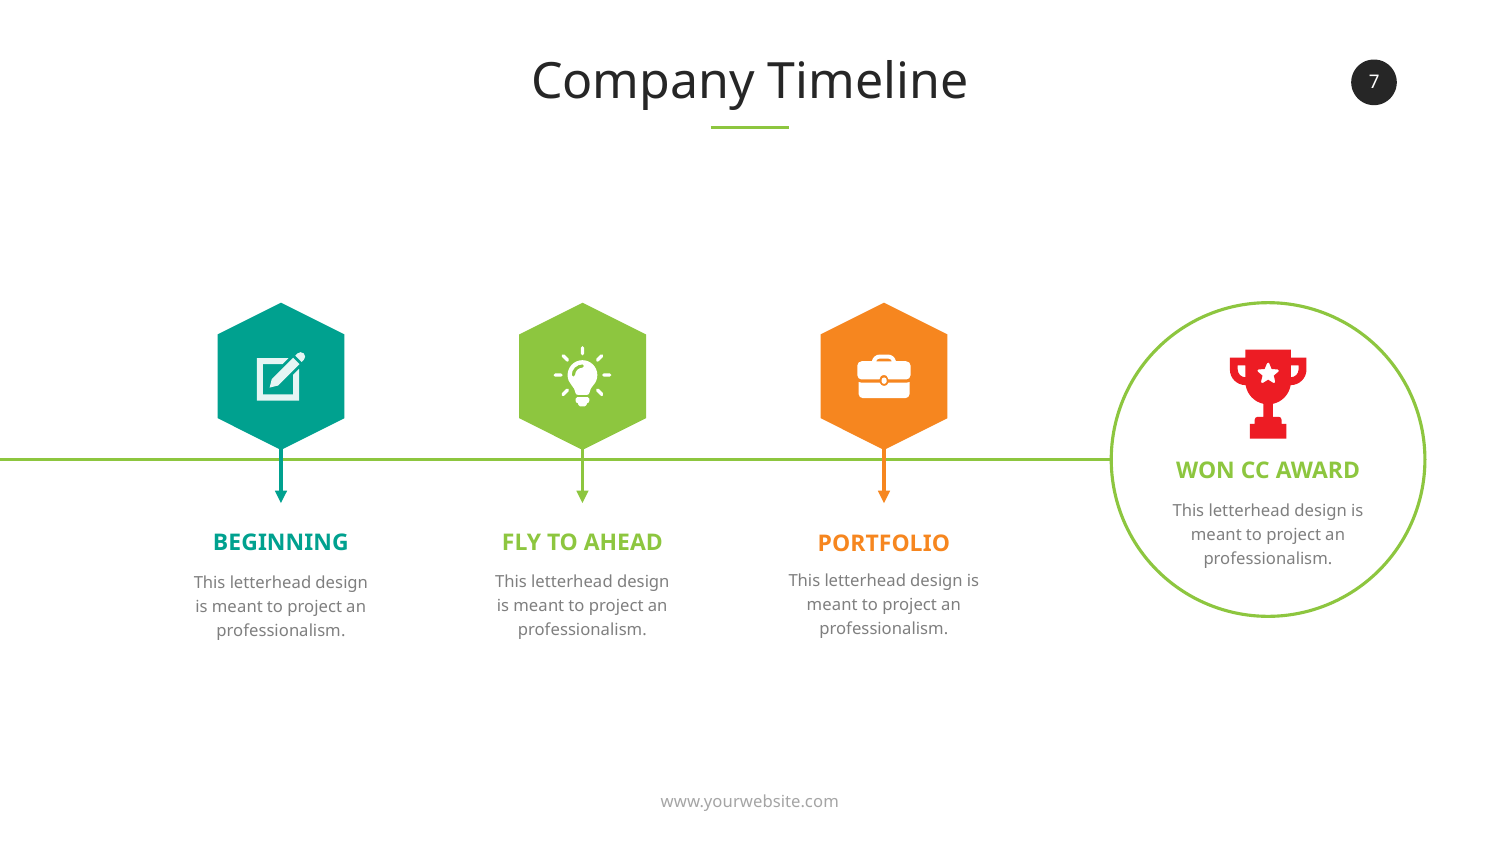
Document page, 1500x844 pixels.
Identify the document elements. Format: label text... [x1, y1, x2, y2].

text_box WON CC AWARD [1174, 454, 1362, 493]
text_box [518, 302, 647, 451]
text_box BEGINNING [200, 527, 362, 563]
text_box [217, 302, 345, 451]
text_box PORTFOLIO [816, 529, 952, 558]
text_box This letterhead design is meant to project an professionalism. [187, 577, 375, 629]
text_box This letterhead design is meant to project an professionalism. [488, 577, 677, 629]
text_box This letterhead design is meant to project an professionalism. [786, 576, 982, 628]
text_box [820, 302, 948, 451]
text_box [1229, 349, 1307, 439]
text_box This letterhead design is meant to project an professionalism. [1166, 506, 1370, 558]
text_box [1111, 302, 1425, 617]
title Company Timeline [308, 40, 1192, 125]
text_box FLY TO AHEAD [497, 528, 668, 562]
footer www.yourwebsite.com [582, 778, 918, 824]
slide_number ‹#› [1353, 64, 1395, 102]
